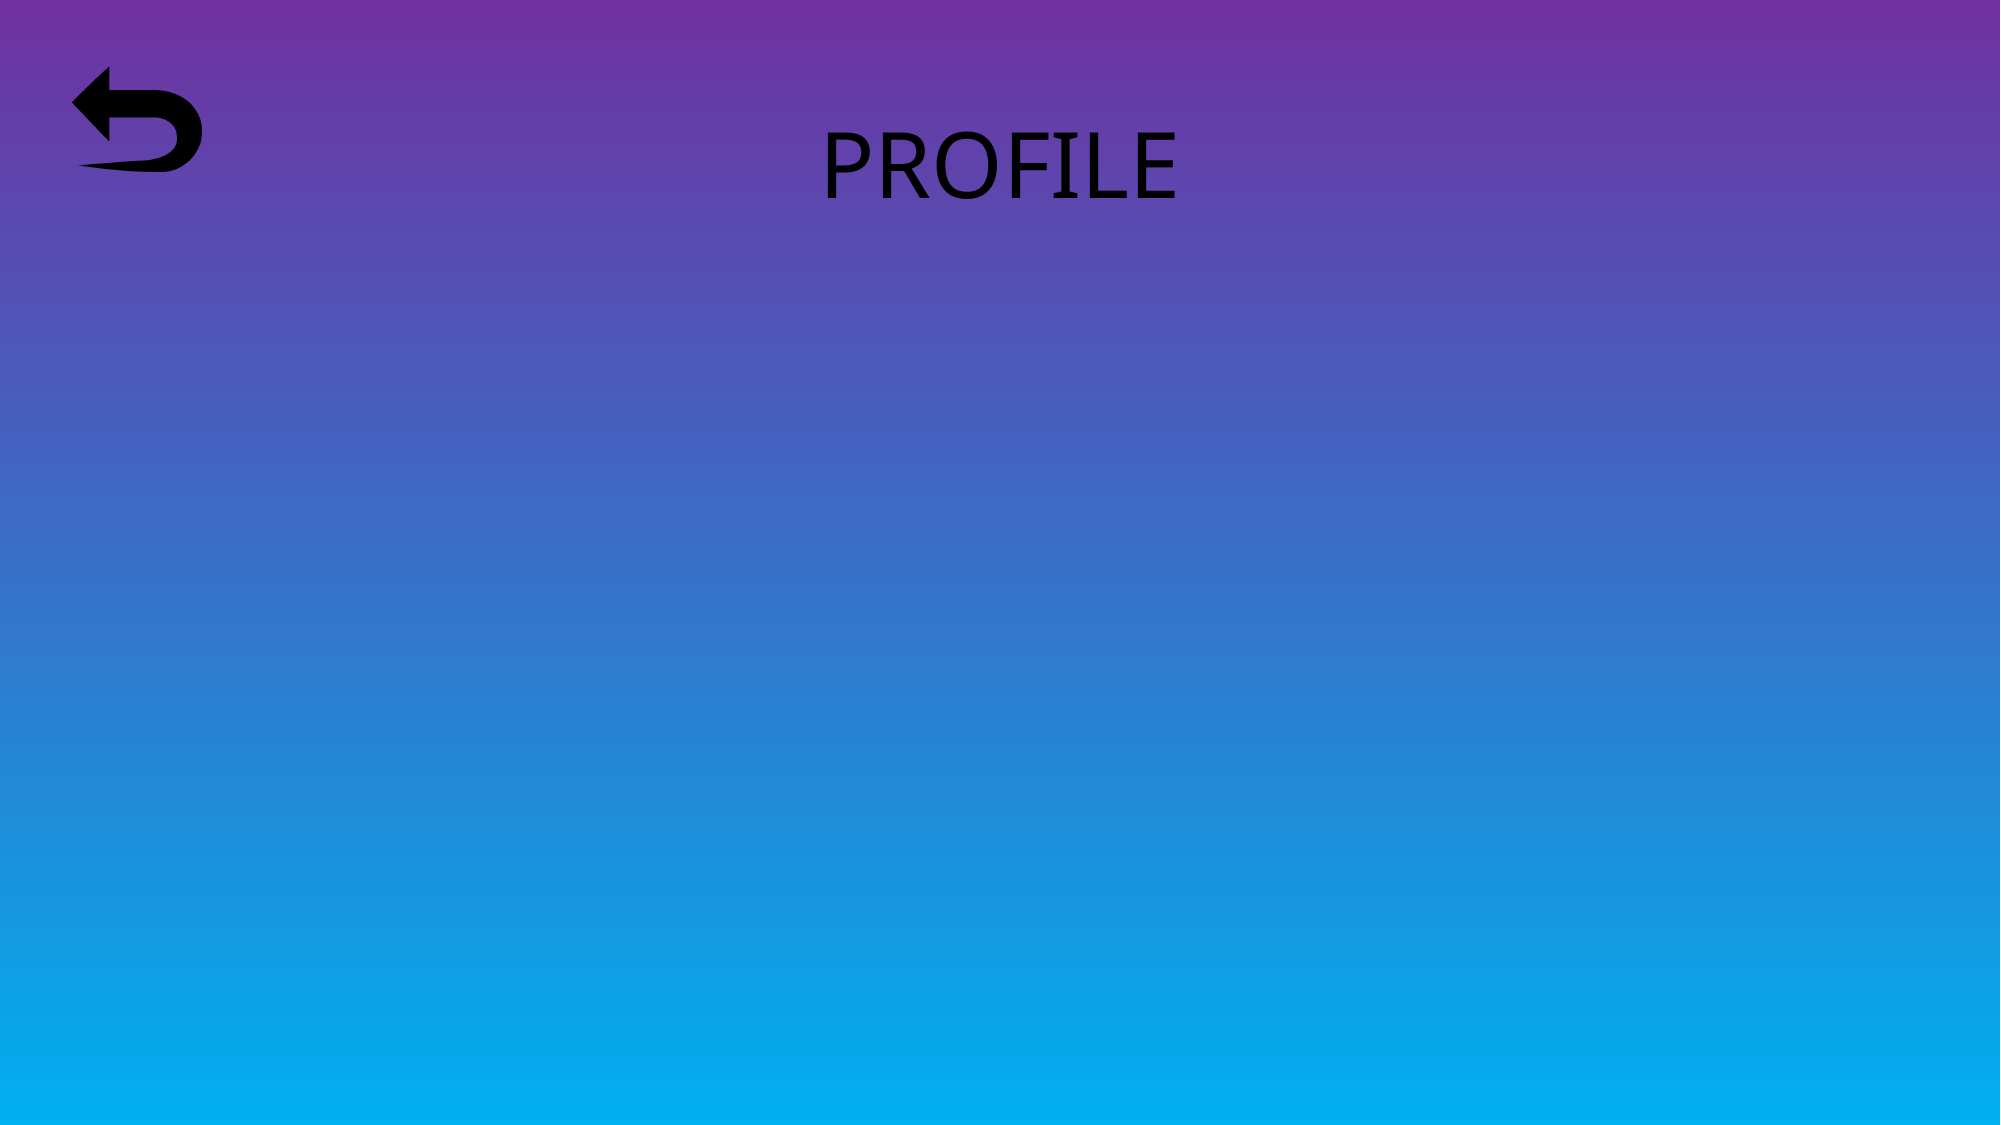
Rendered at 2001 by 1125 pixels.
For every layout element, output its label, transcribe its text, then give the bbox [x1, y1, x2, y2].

picture [62, 44, 213, 195]
title PROFILE [137, 59, 1863, 278]
